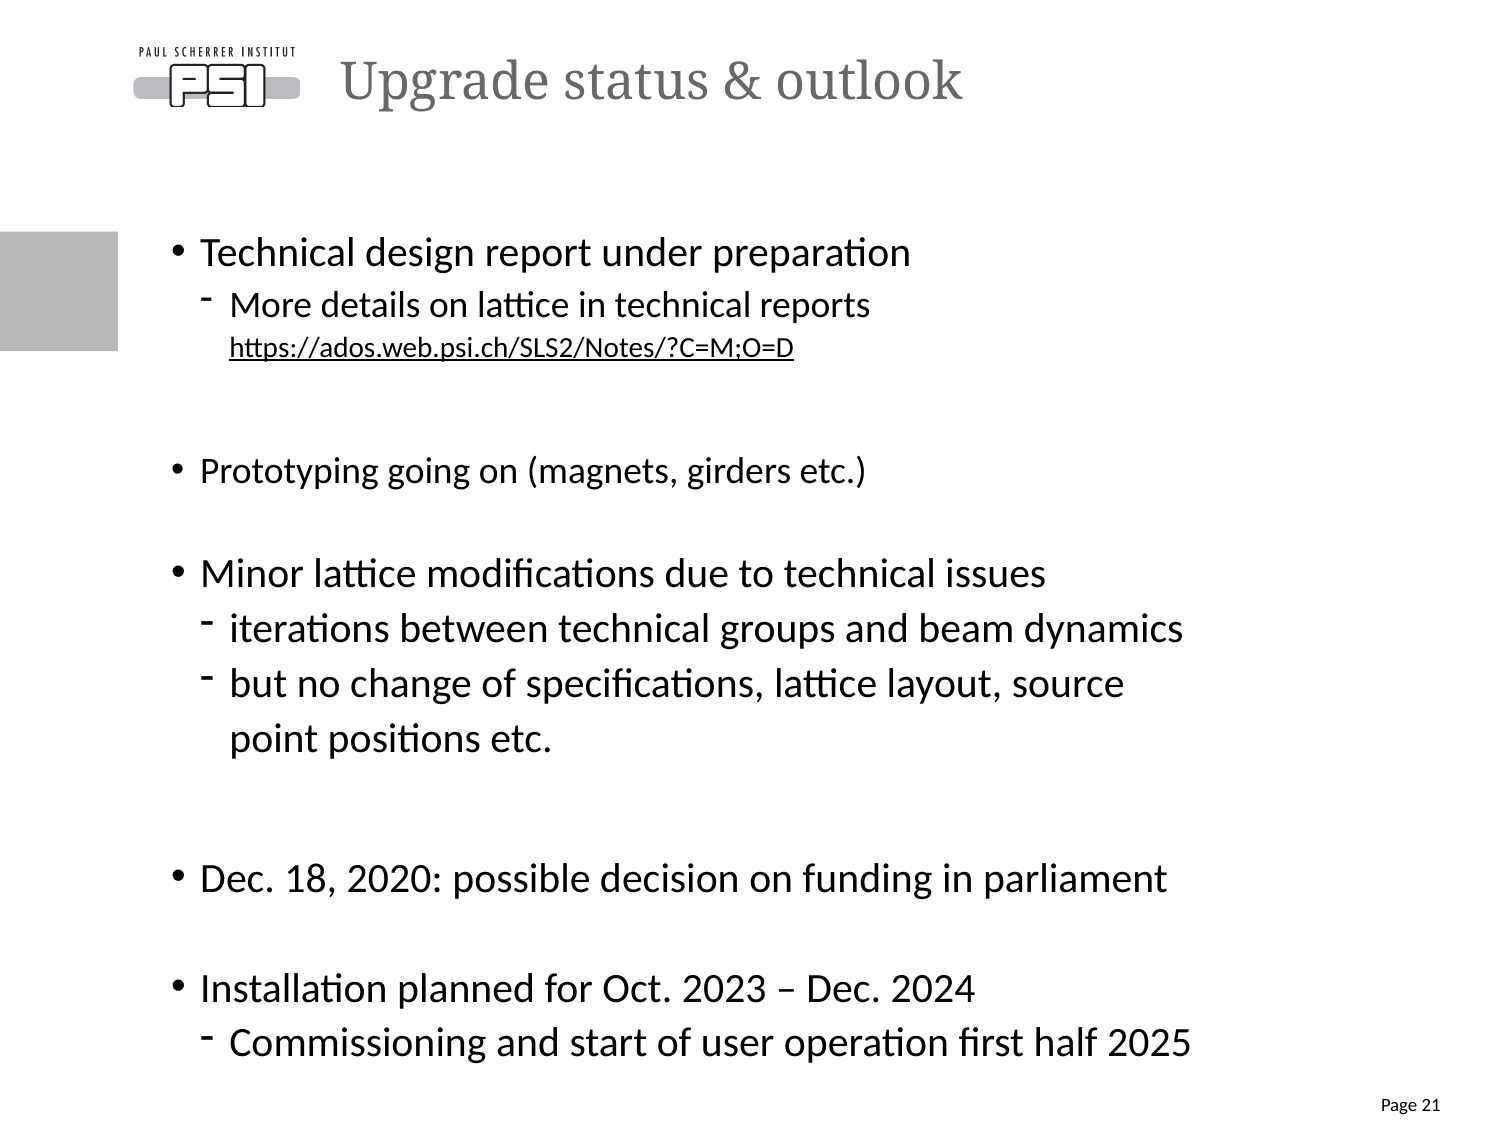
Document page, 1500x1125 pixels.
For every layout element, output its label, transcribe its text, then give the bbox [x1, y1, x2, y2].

title Upgrade status & outlook [340, 47, 1442, 132]
slide_number Page 21 [1346, 1092, 1441, 1125]
list Technical design report under preparation More details on lattice in technical reports https://ados.web.psi.ch/SLS2/Notes/?C=M;O=D Prototyping going on (magnets, girders etc.) Minor lattice modifications due to technical issues iterations between technical groups and beam dynamics but no change of specifications, lattice layout, source point positions etc. Dec. 18, 2020: possible decision on funding in parliament Installation planned for Oct. 2023 – Dec. 2024 Commissioning and start of user operation first half 2025 [171, 220, 1199, 988]
